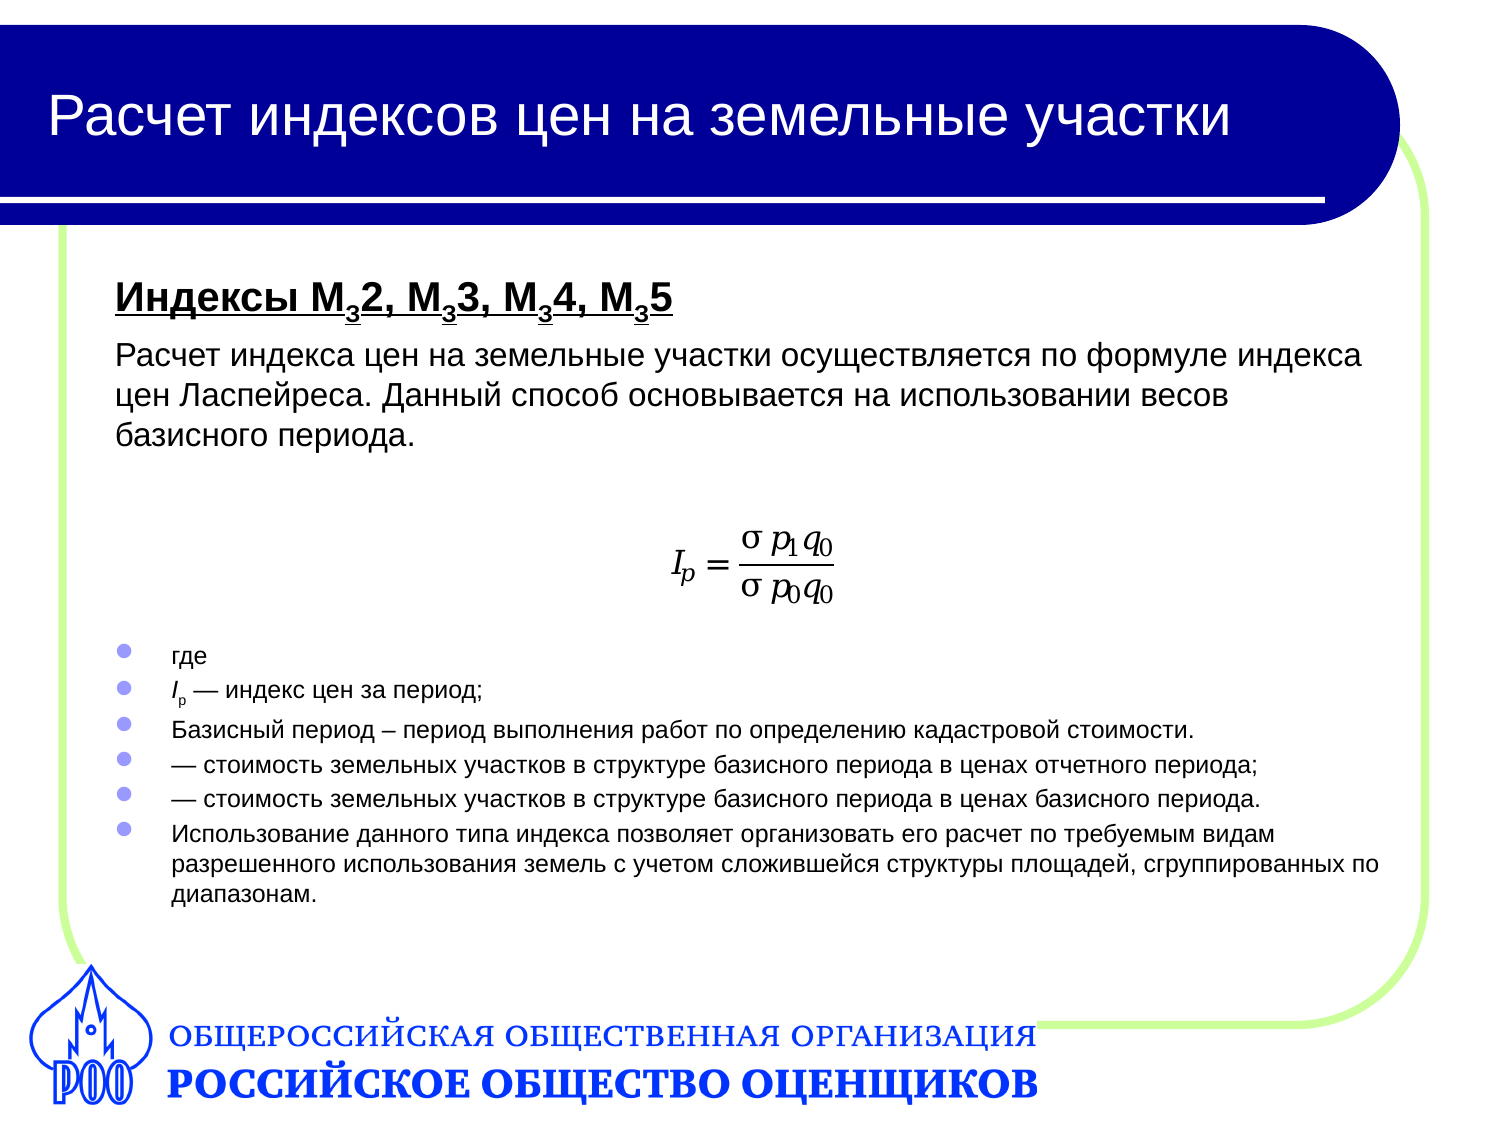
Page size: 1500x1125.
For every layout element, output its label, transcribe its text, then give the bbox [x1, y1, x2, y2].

title Расчет индексов цен на земельные участки [32, 37, 1347, 188]
picture [29, 964, 1037, 1105]
picture [237, 520, 1263, 605]
